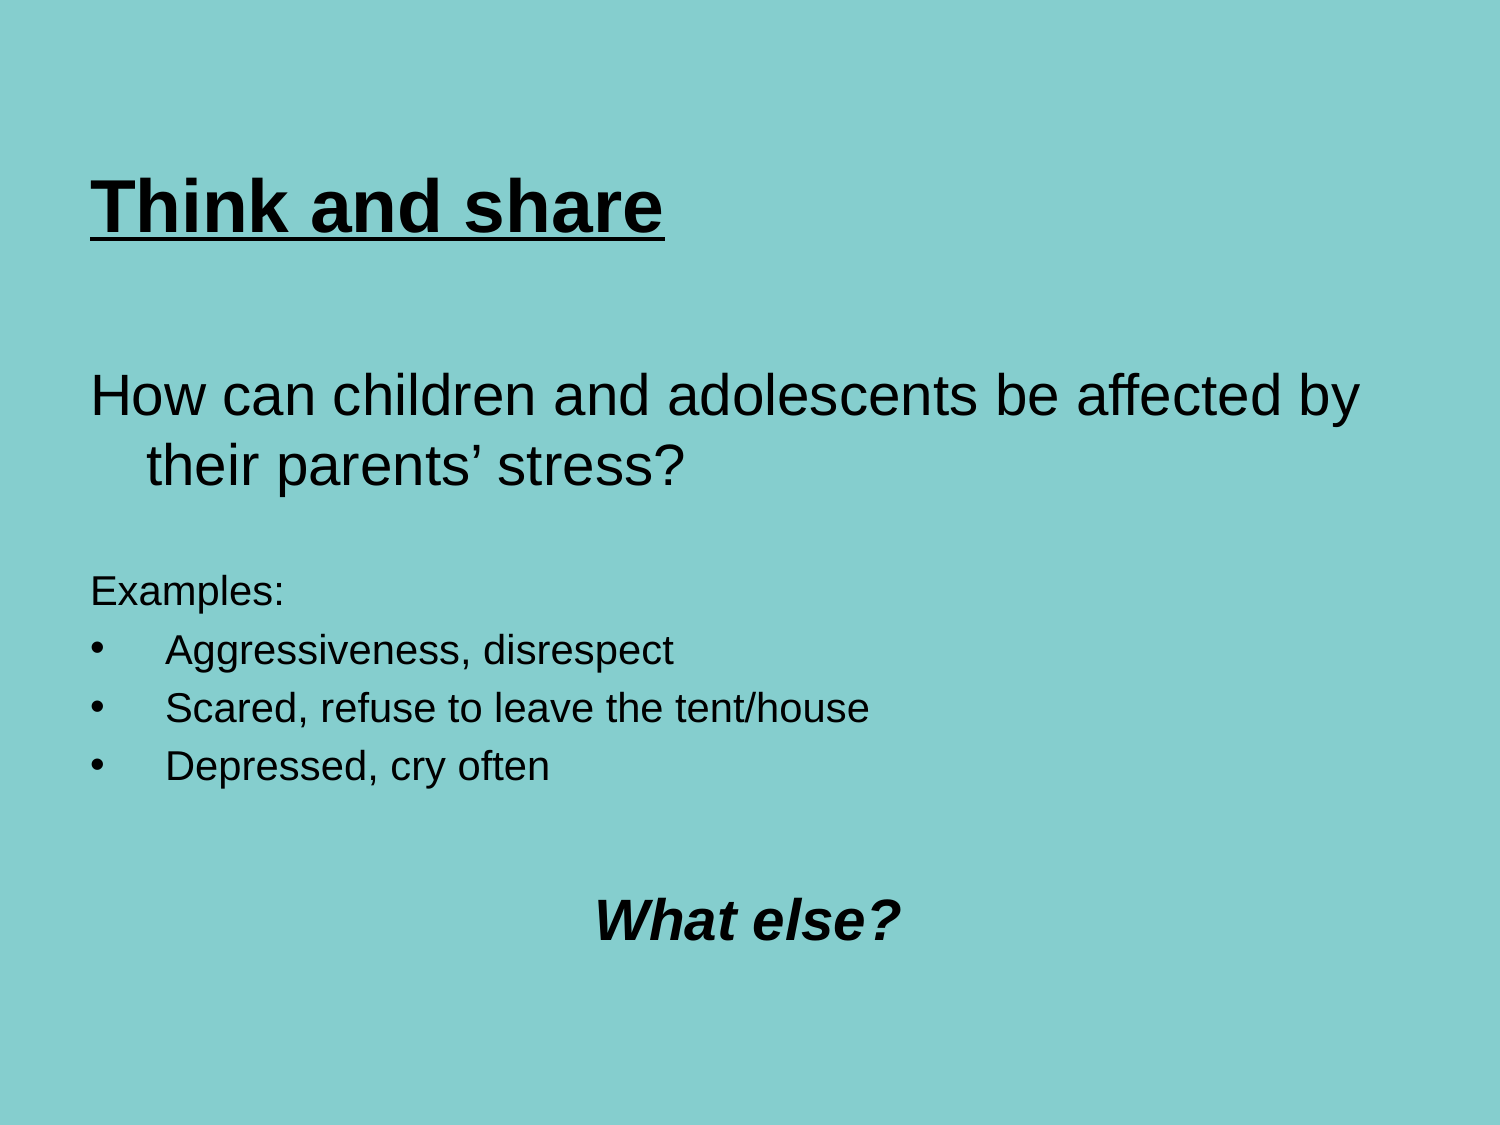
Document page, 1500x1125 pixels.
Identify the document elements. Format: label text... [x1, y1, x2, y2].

list How can children and adolescents be affected by their parents’ stress? Examples: Aggressiveness, disrespect Scared, refuse to leave the tent/house Depressed, cry often What else? [75, 350, 1438, 913]
title Think and share [75, 149, 1438, 350]
